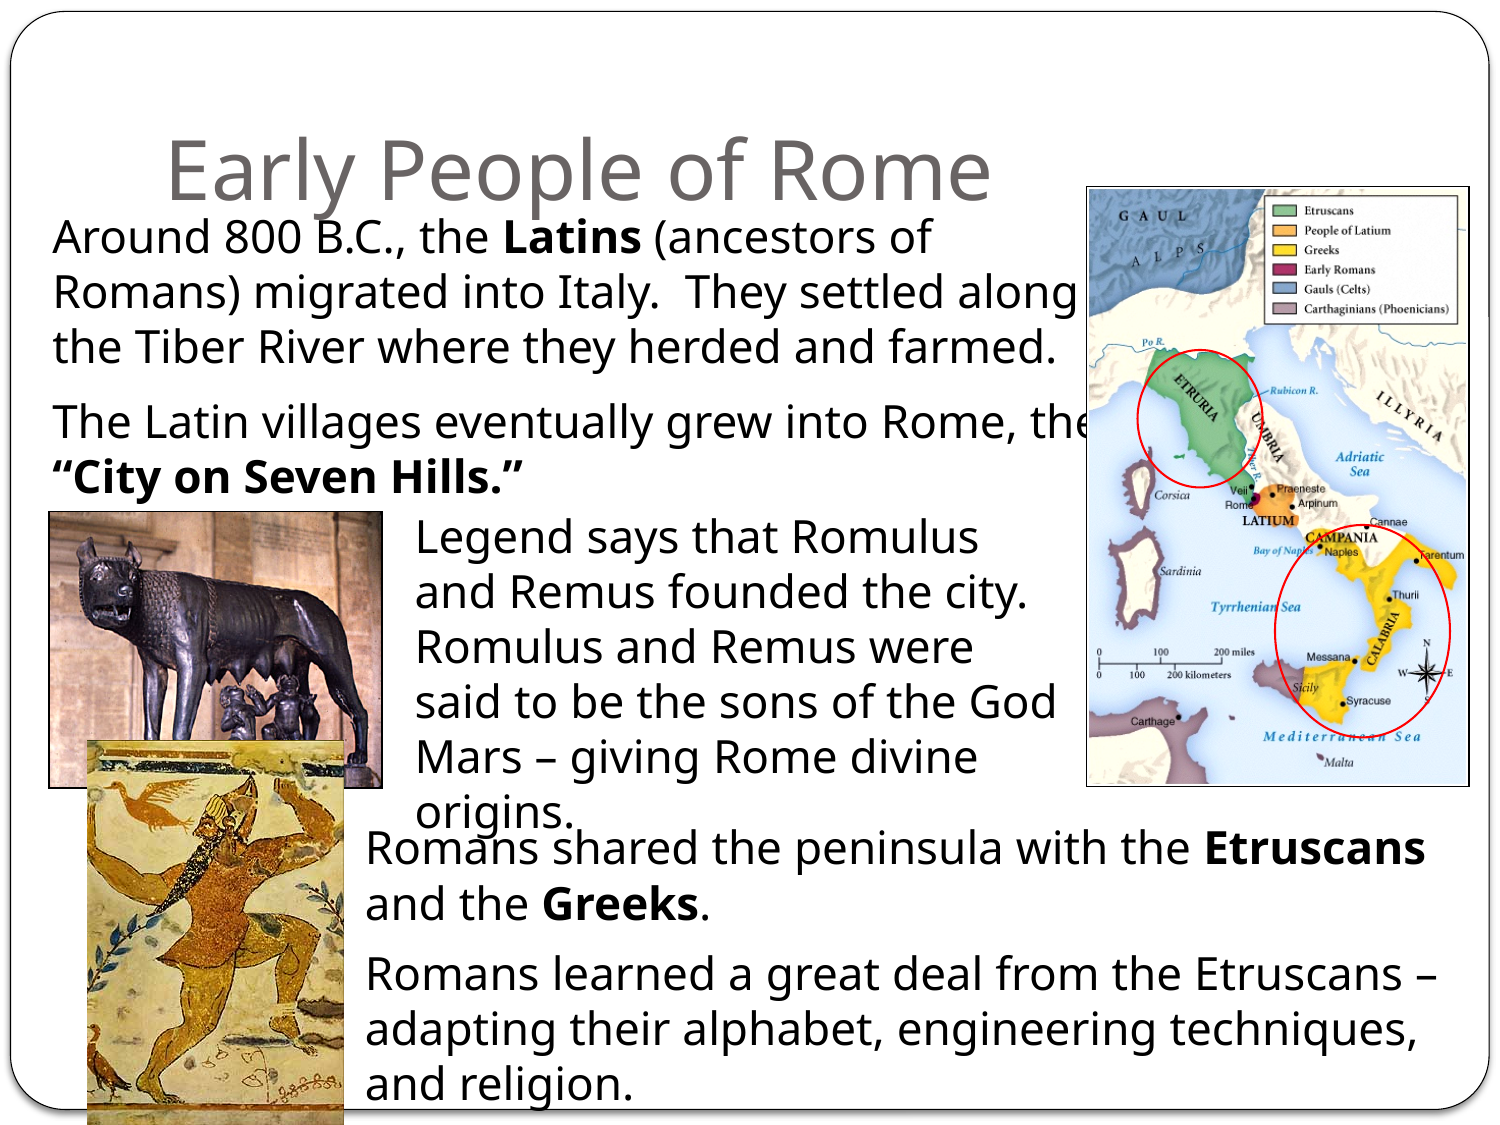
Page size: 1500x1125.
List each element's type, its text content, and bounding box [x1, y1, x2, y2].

text_box Legend says that Romulus and Remus founded the city. Romulus and Remus were said to be the sons of the God Mars – giving Rome divine origins. [399, 499, 1075, 811]
text_box Around 800 B.C., the Latins (ancestors of Romans) migrated into Italy. They settled along the Tiber River where they herded and farmed. The Latin villages eventually grew into Rome, the “City on Seven Hills.” [37, 200, 1081, 510]
text_box Romans shared the peninsula with the Etruscans and the Greeks. [351, 811, 1475, 957]
picture [49, 512, 382, 1125]
text_box Romans learned a great deal from the Etruscans – adapting their alphabet, engineering techniques, and religion. [351, 937, 1463, 1125]
picture [1087, 187, 1469, 786]
title Early People of Rome [150, 45, 1425, 200]
